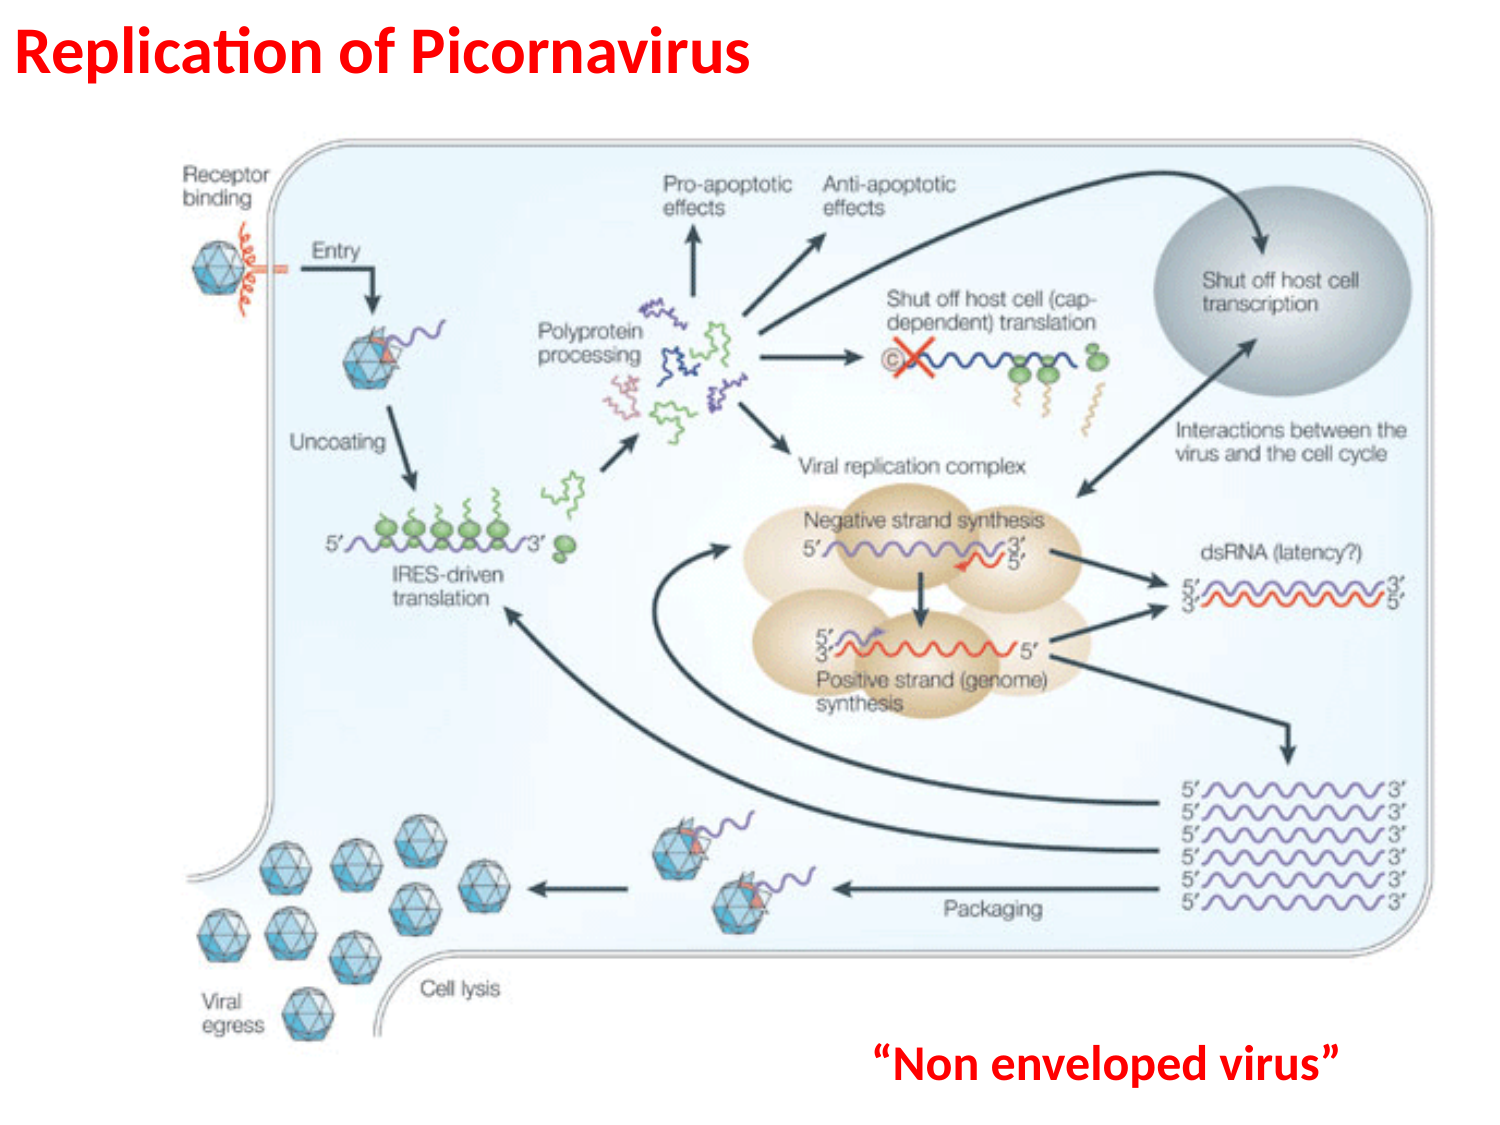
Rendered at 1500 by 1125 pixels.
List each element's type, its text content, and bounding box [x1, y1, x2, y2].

picture [147, 115, 1456, 1084]
text_box Replication of Picornavirus [0, 0, 851, 95]
